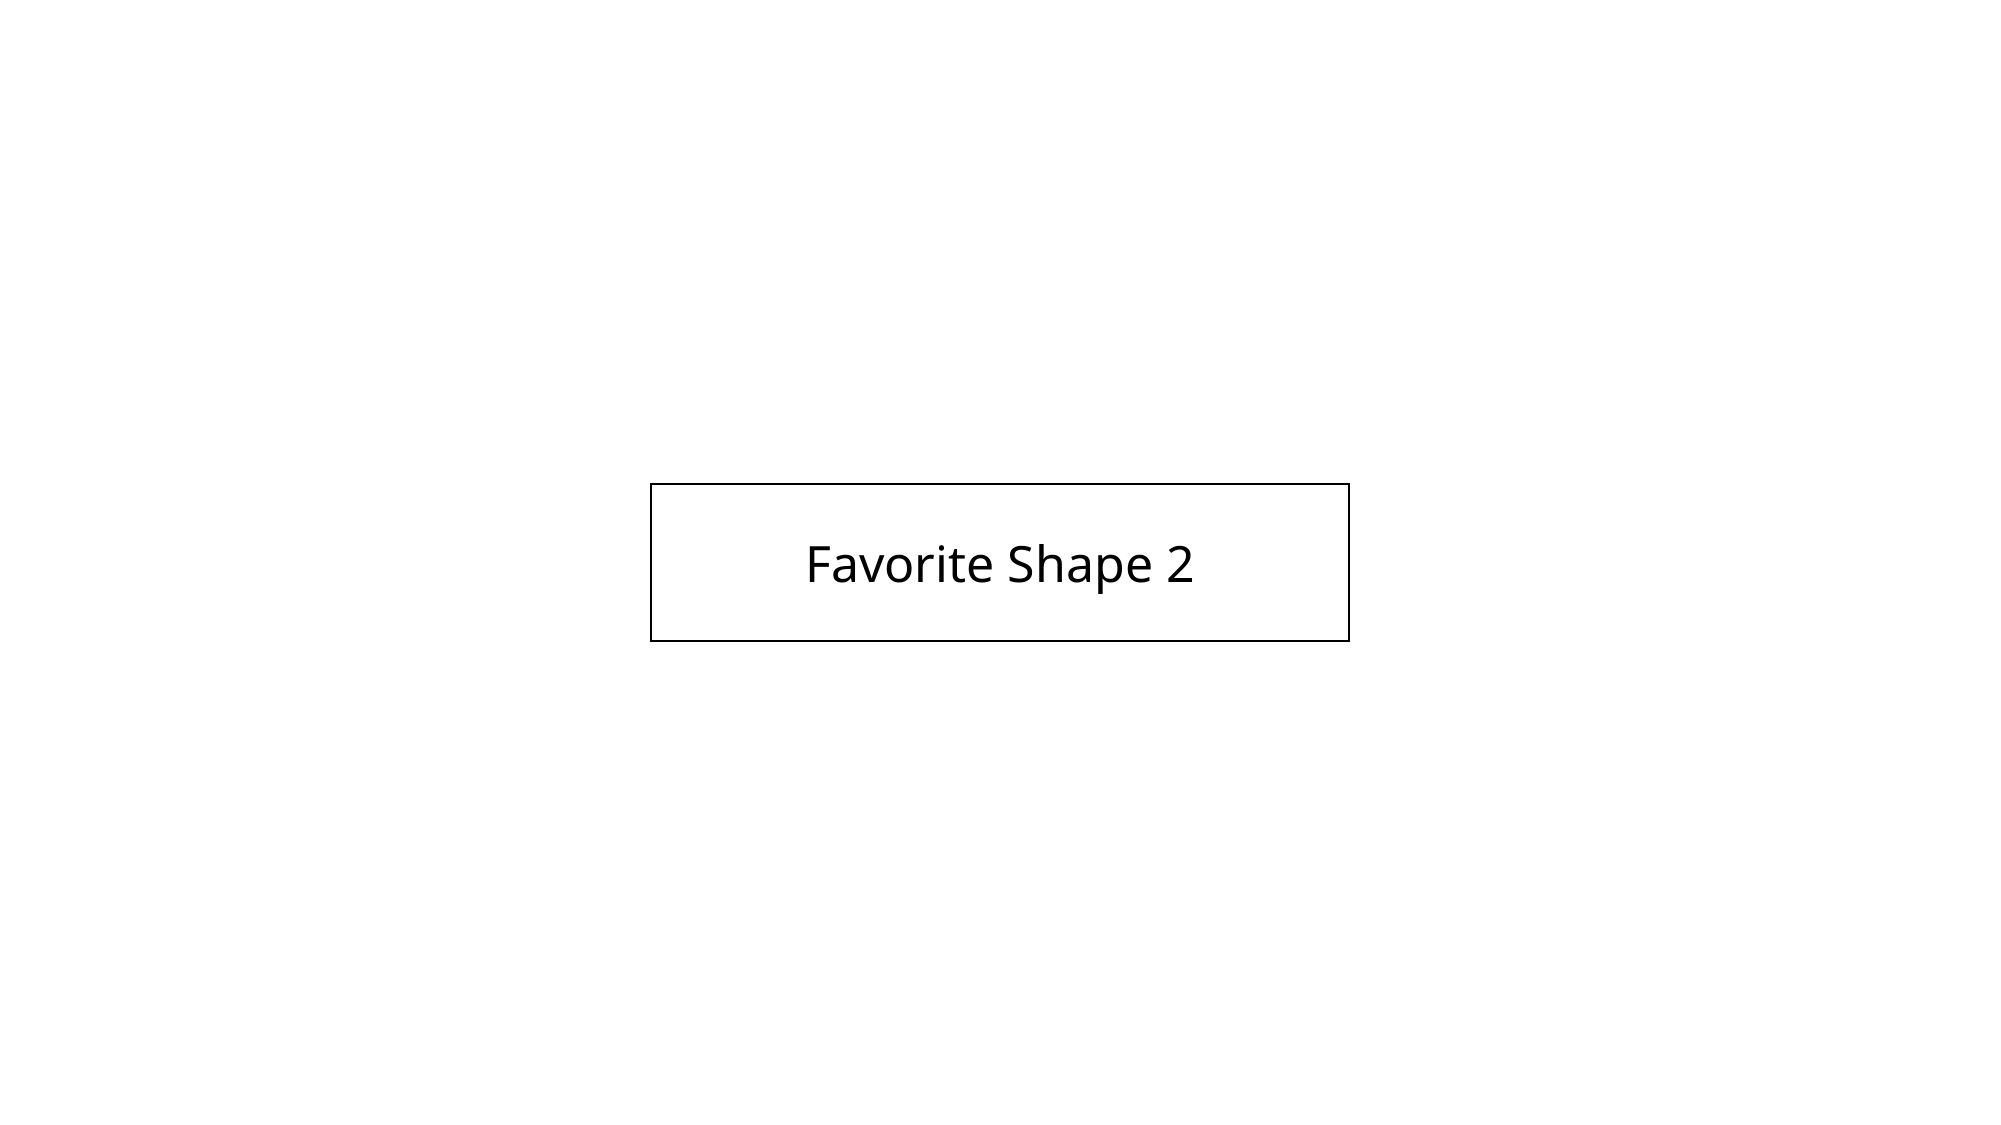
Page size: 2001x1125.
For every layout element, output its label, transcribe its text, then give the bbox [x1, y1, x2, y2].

text_box Favorite Shape 2 [650, 483, 1350, 642]
